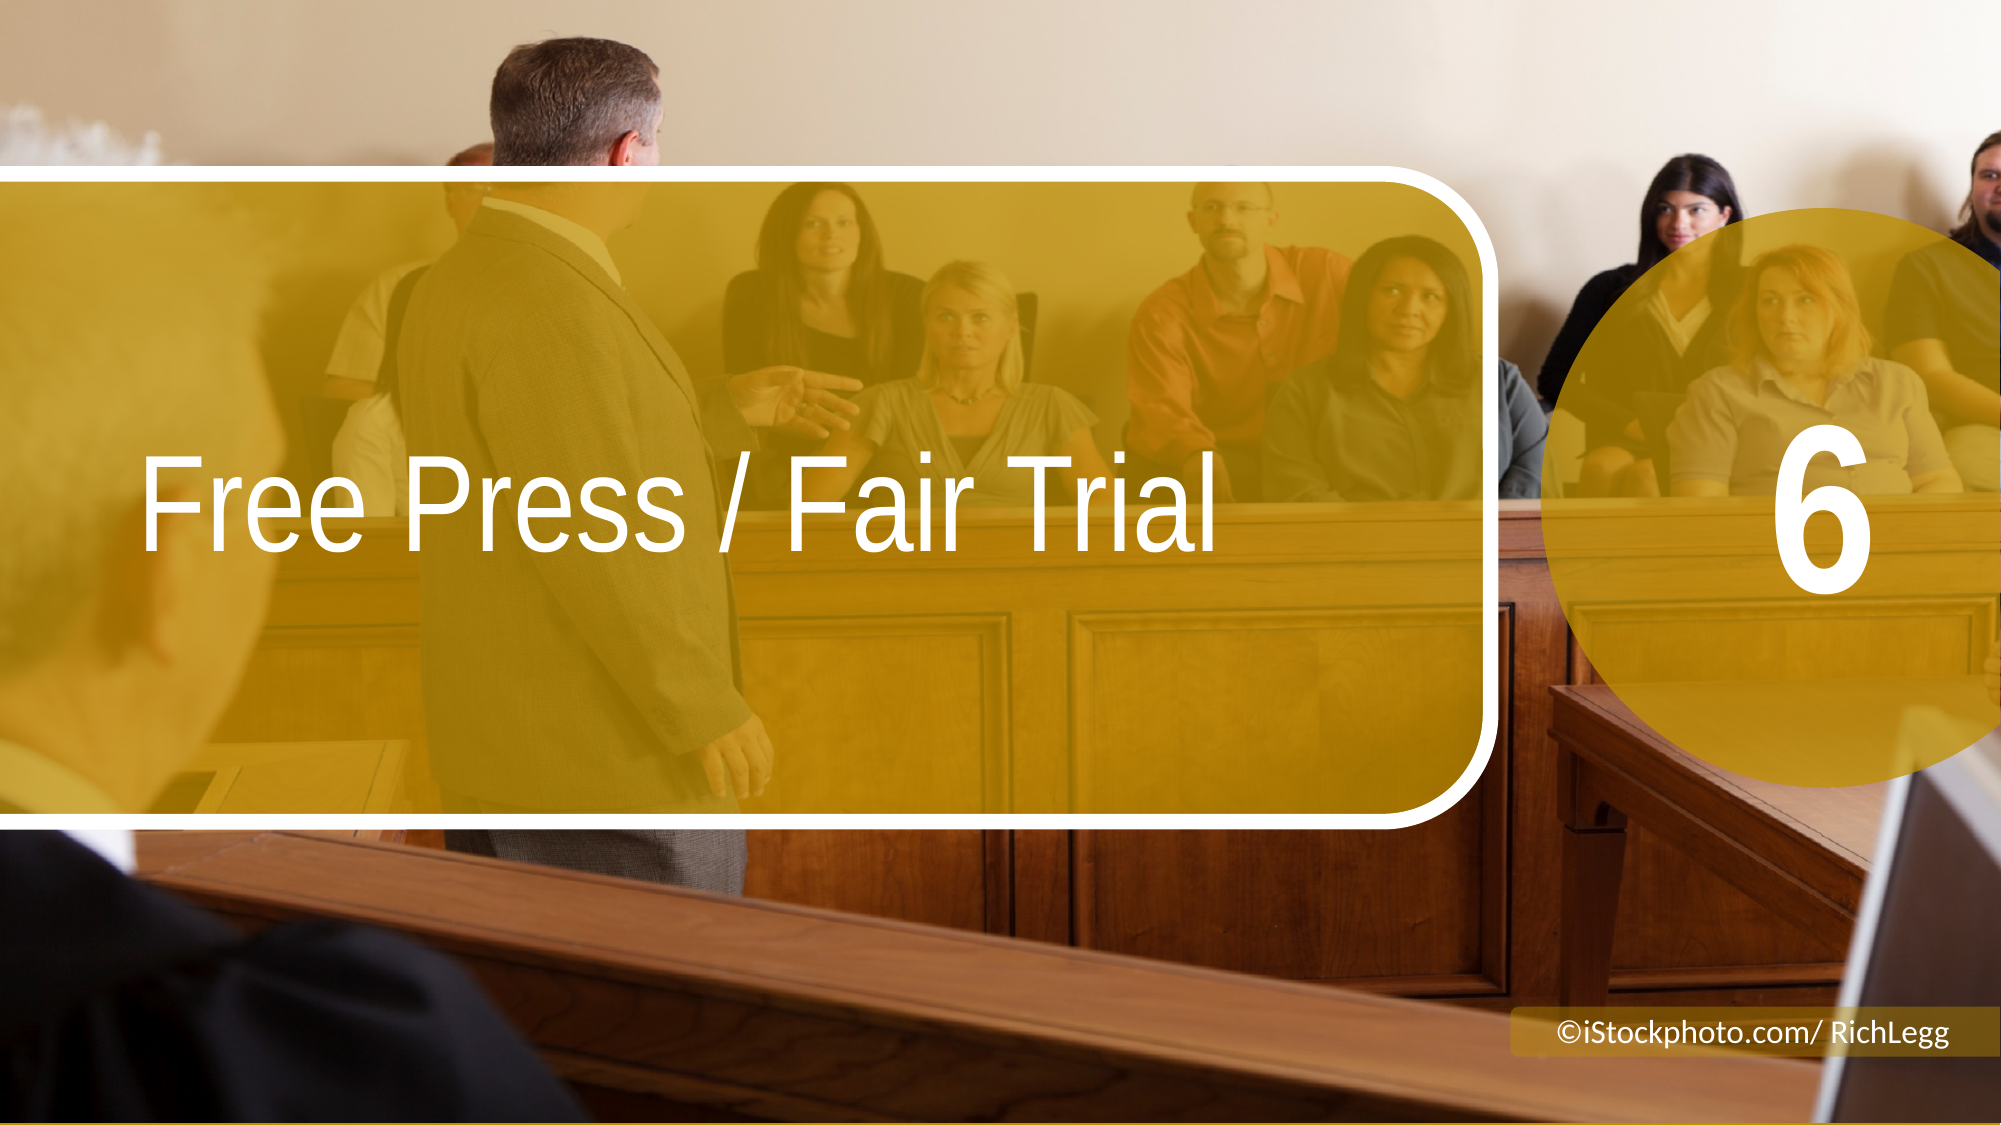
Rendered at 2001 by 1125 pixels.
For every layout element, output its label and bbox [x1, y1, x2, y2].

picture [0, 0, 2001, 1123]
text_box [1540, 208, 2000, 788]
